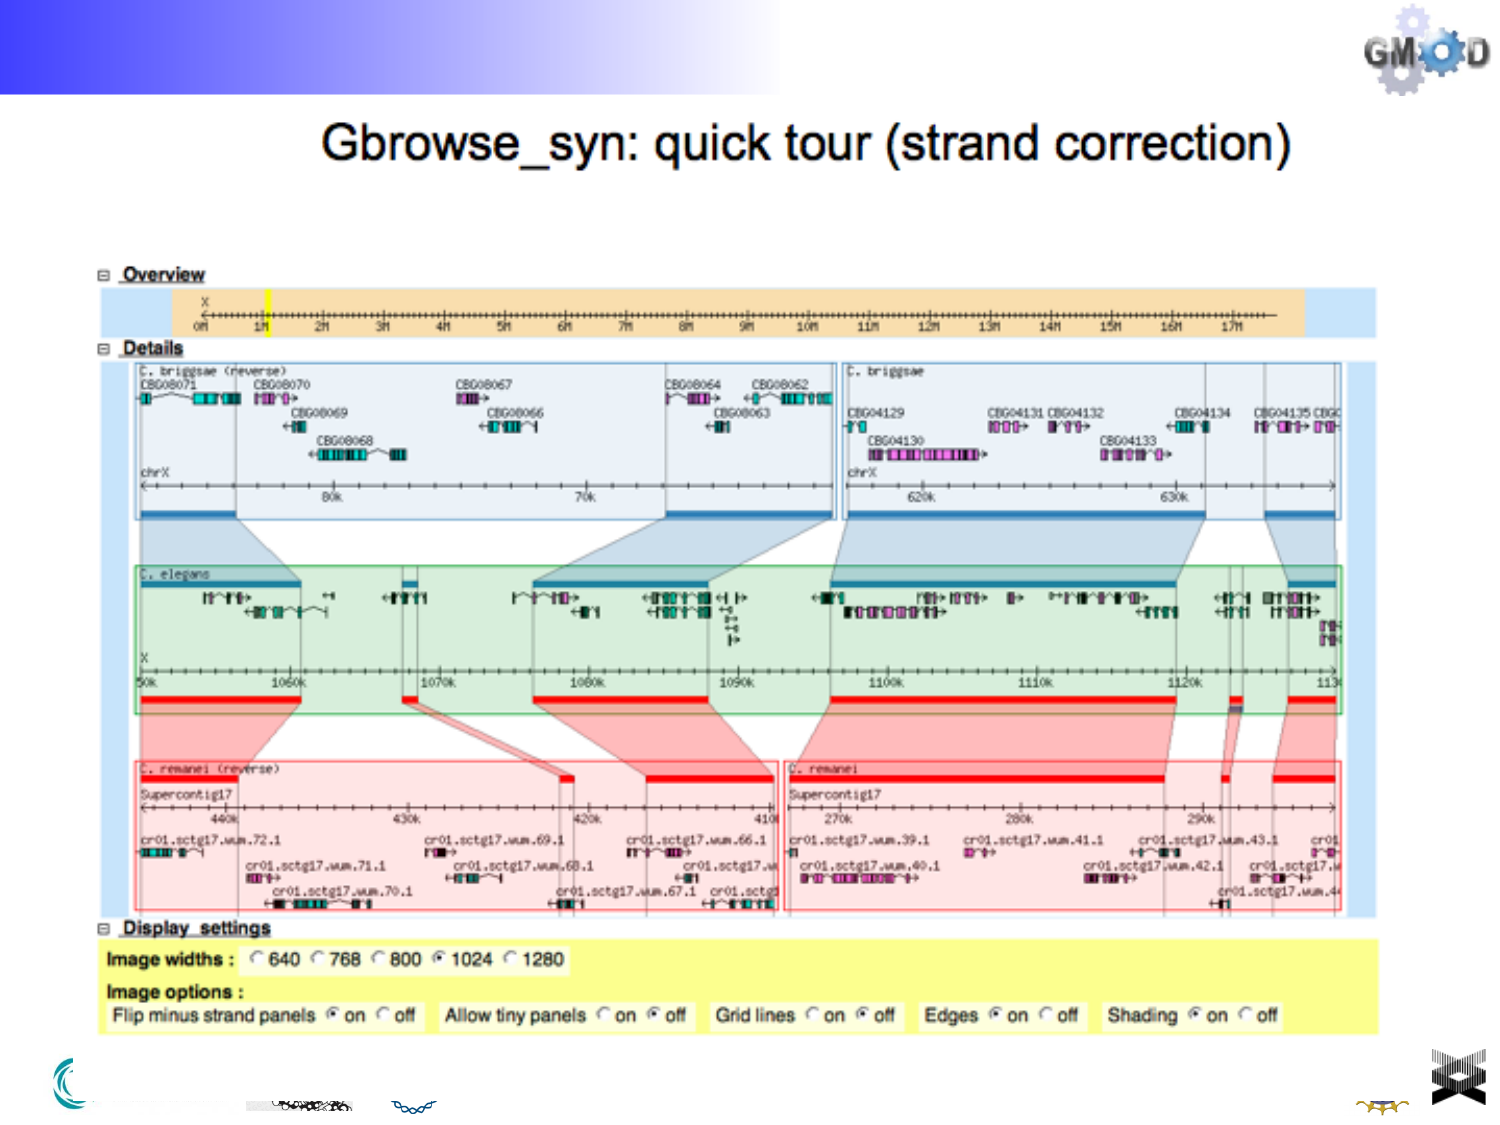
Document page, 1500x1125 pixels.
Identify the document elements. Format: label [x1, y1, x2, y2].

picture [1431, 1049, 1487, 1105]
picture [39, 95, 1428, 1116]
text_box [0, 0, 1497, 98]
